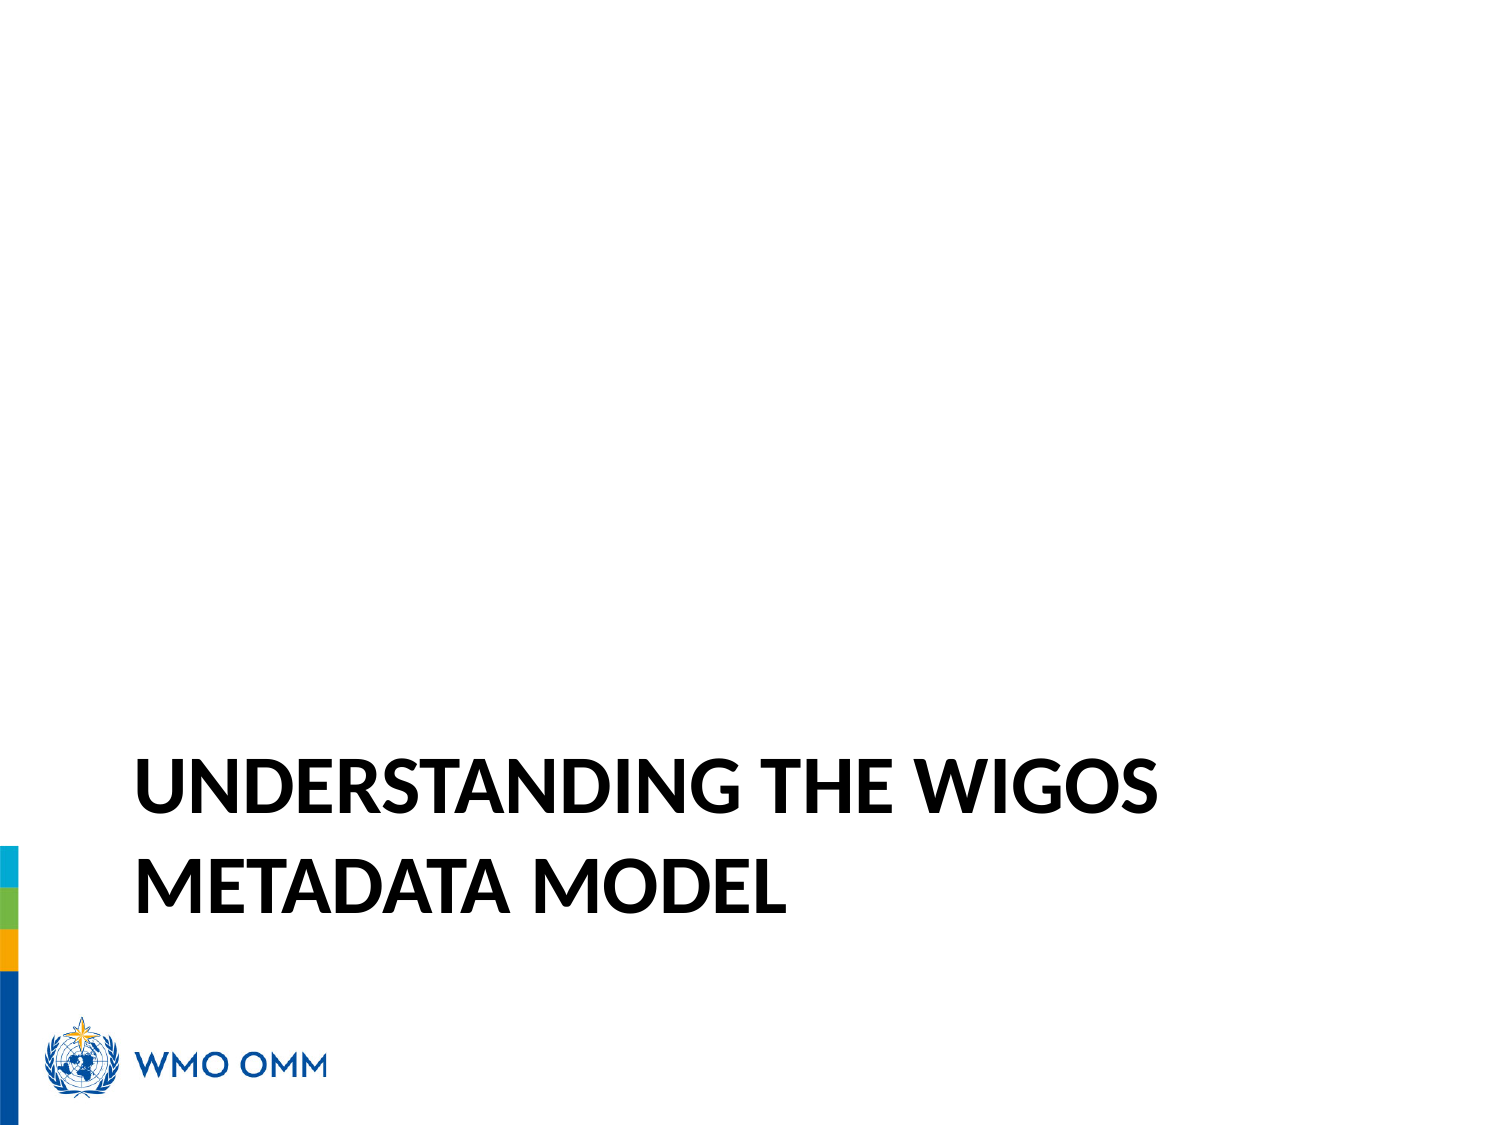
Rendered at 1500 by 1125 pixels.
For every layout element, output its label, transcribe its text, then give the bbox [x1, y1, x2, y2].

picture [0, 845, 327, 1125]
title Understanding the WIGOS metadata model [118, 722, 1394, 947]
